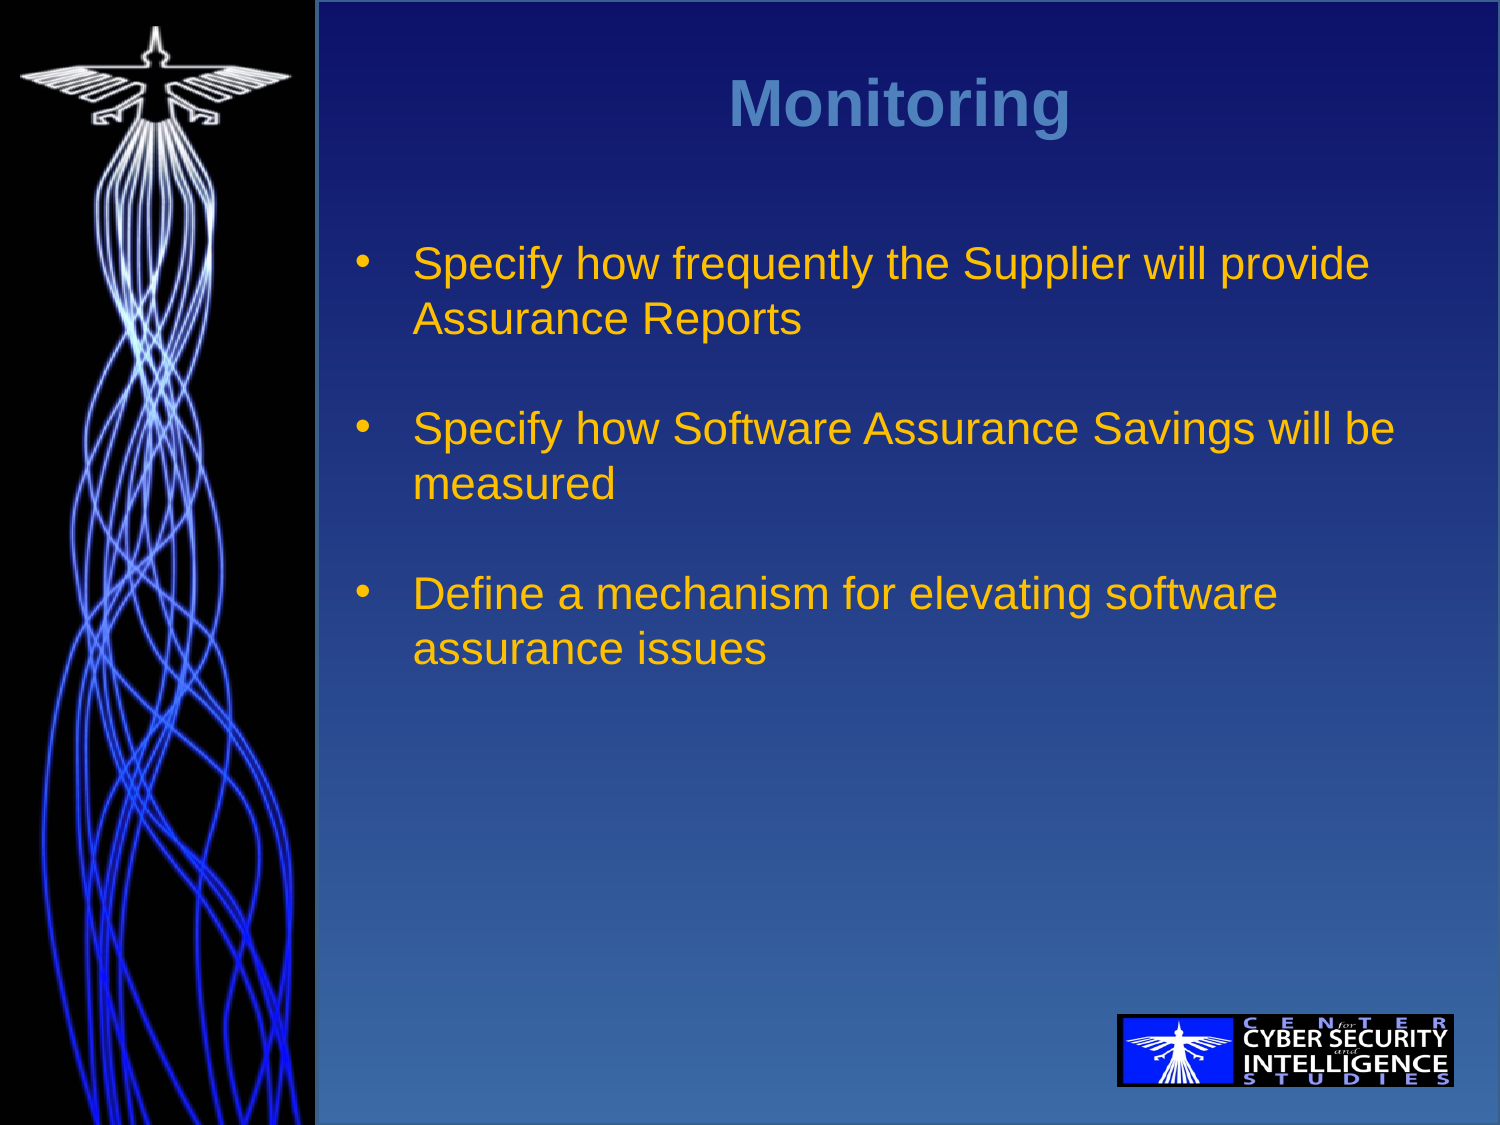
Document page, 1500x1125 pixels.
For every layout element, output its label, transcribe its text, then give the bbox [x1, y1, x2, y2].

text_box Specify how frequently the Supplier will provide Assurance Reports Specify how Software Assurance Savings will be measured Define a mechanism for elevating software assurance issues [338, 224, 1471, 938]
picture [0, 0, 316, 1125]
picture [1117, 1013, 1455, 1087]
text_box [317, 0, 1500, 1125]
text_box Monitoring [352, 51, 1448, 148]
